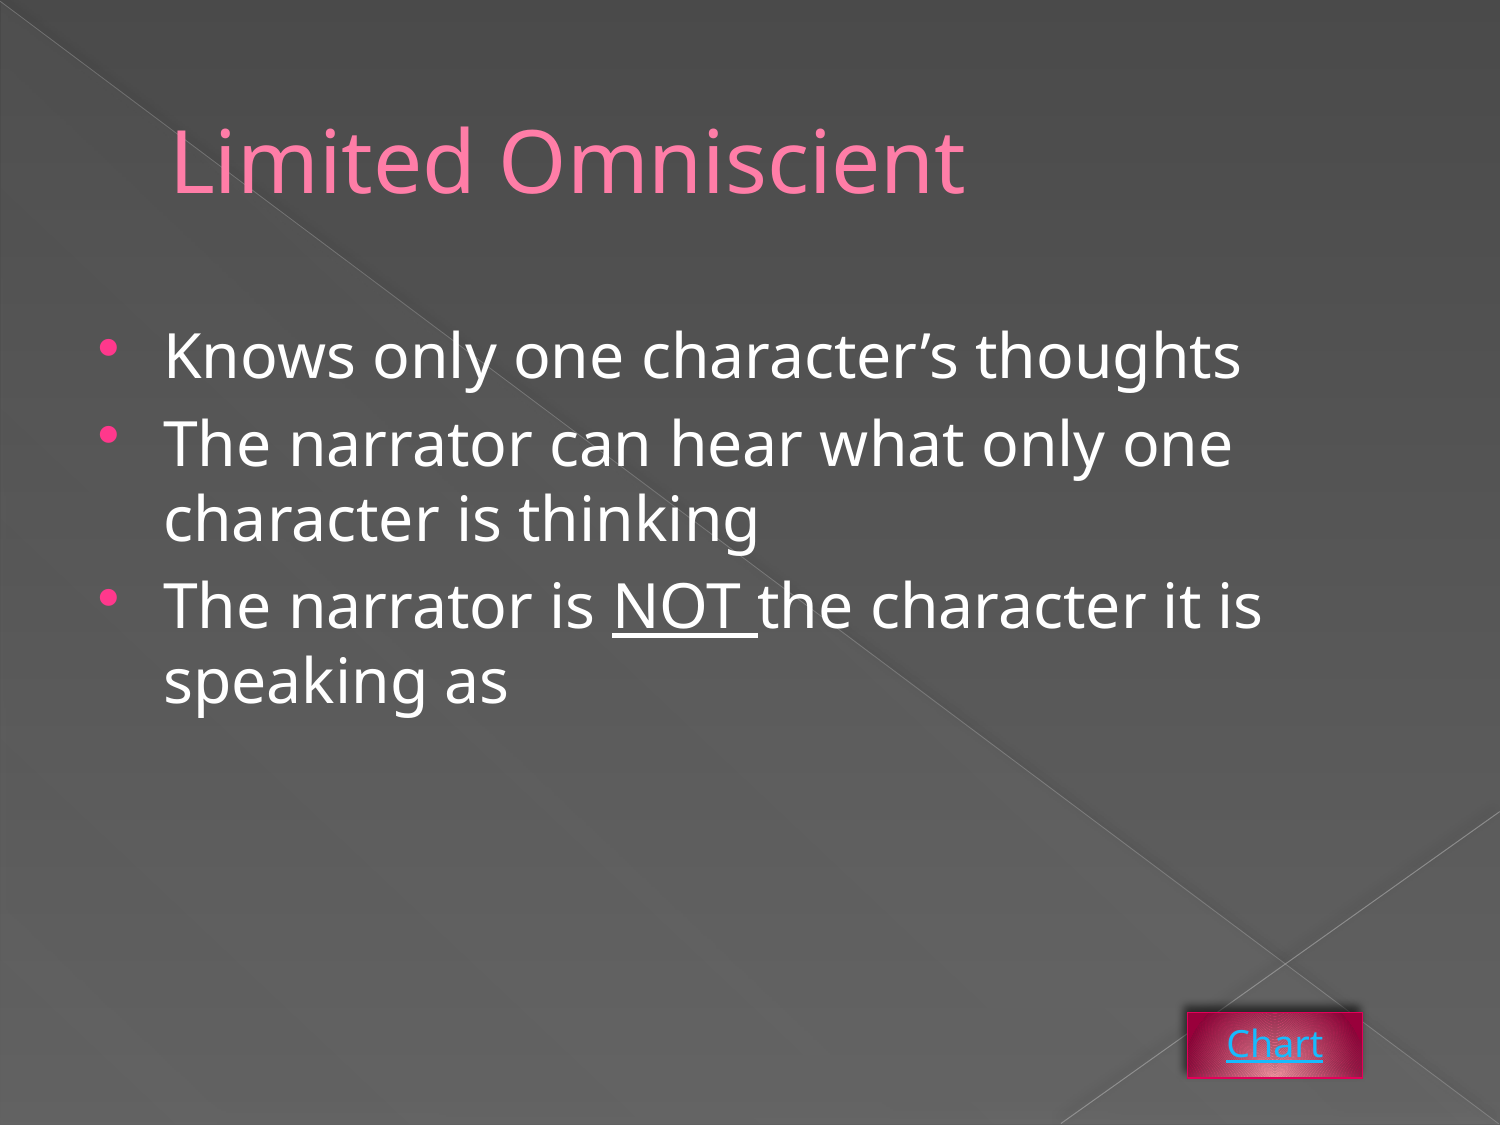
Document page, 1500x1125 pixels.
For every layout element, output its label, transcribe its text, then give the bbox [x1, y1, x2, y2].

title Limited Omniscient [75, 43, 1425, 274]
text_box Chart [1187, 1012, 1363, 1079]
list Knows only one character’s thoughts The narrator can hear what only one character is thinking The narrator is NOT the character it is speaking as [75, 308, 1425, 1059]
